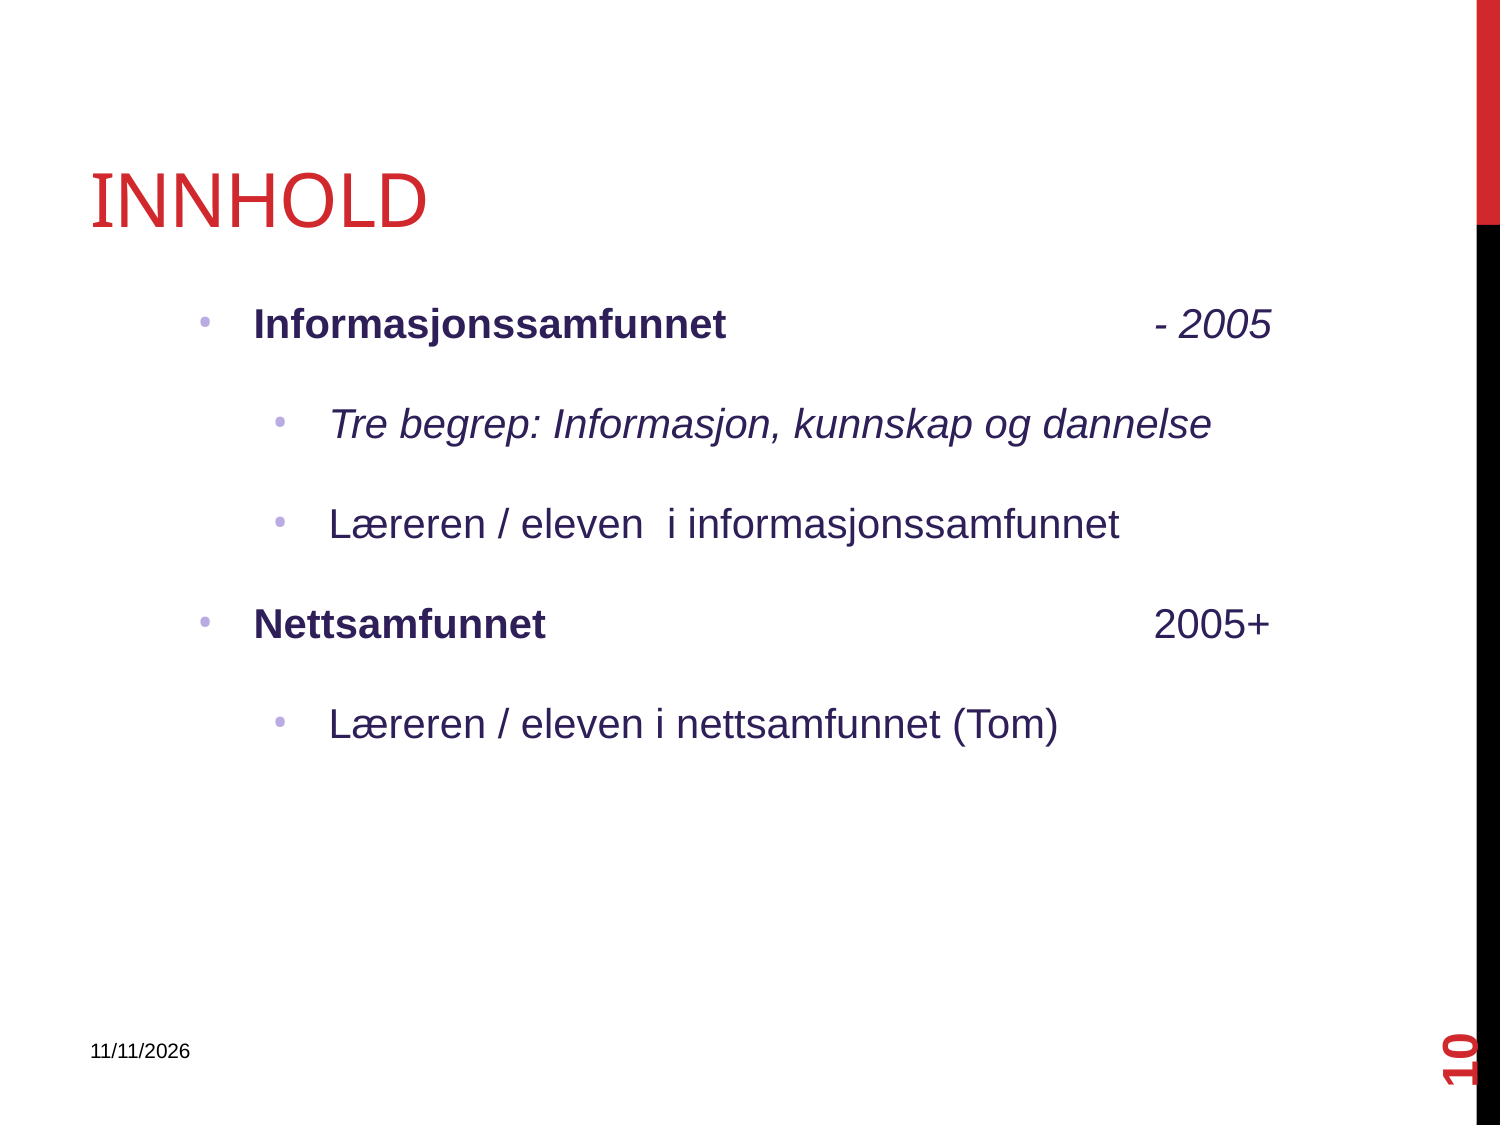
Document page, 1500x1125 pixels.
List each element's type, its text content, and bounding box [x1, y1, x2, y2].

text_box Informasjonssamfunnet - 2005 Tre begrep: Informasjon, kunnskap og dannelse Læreren / eleven i informasjonssamfunnet Nettsamfunnet 2005+ Læreren / eleven i nettsamfunnet (Tom) [182, 288, 1414, 754]
title Innhold [75, 25, 1025, 250]
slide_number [75, 1012, 638, 1063]
slide_number 10 [1427, 887, 1488, 1104]
